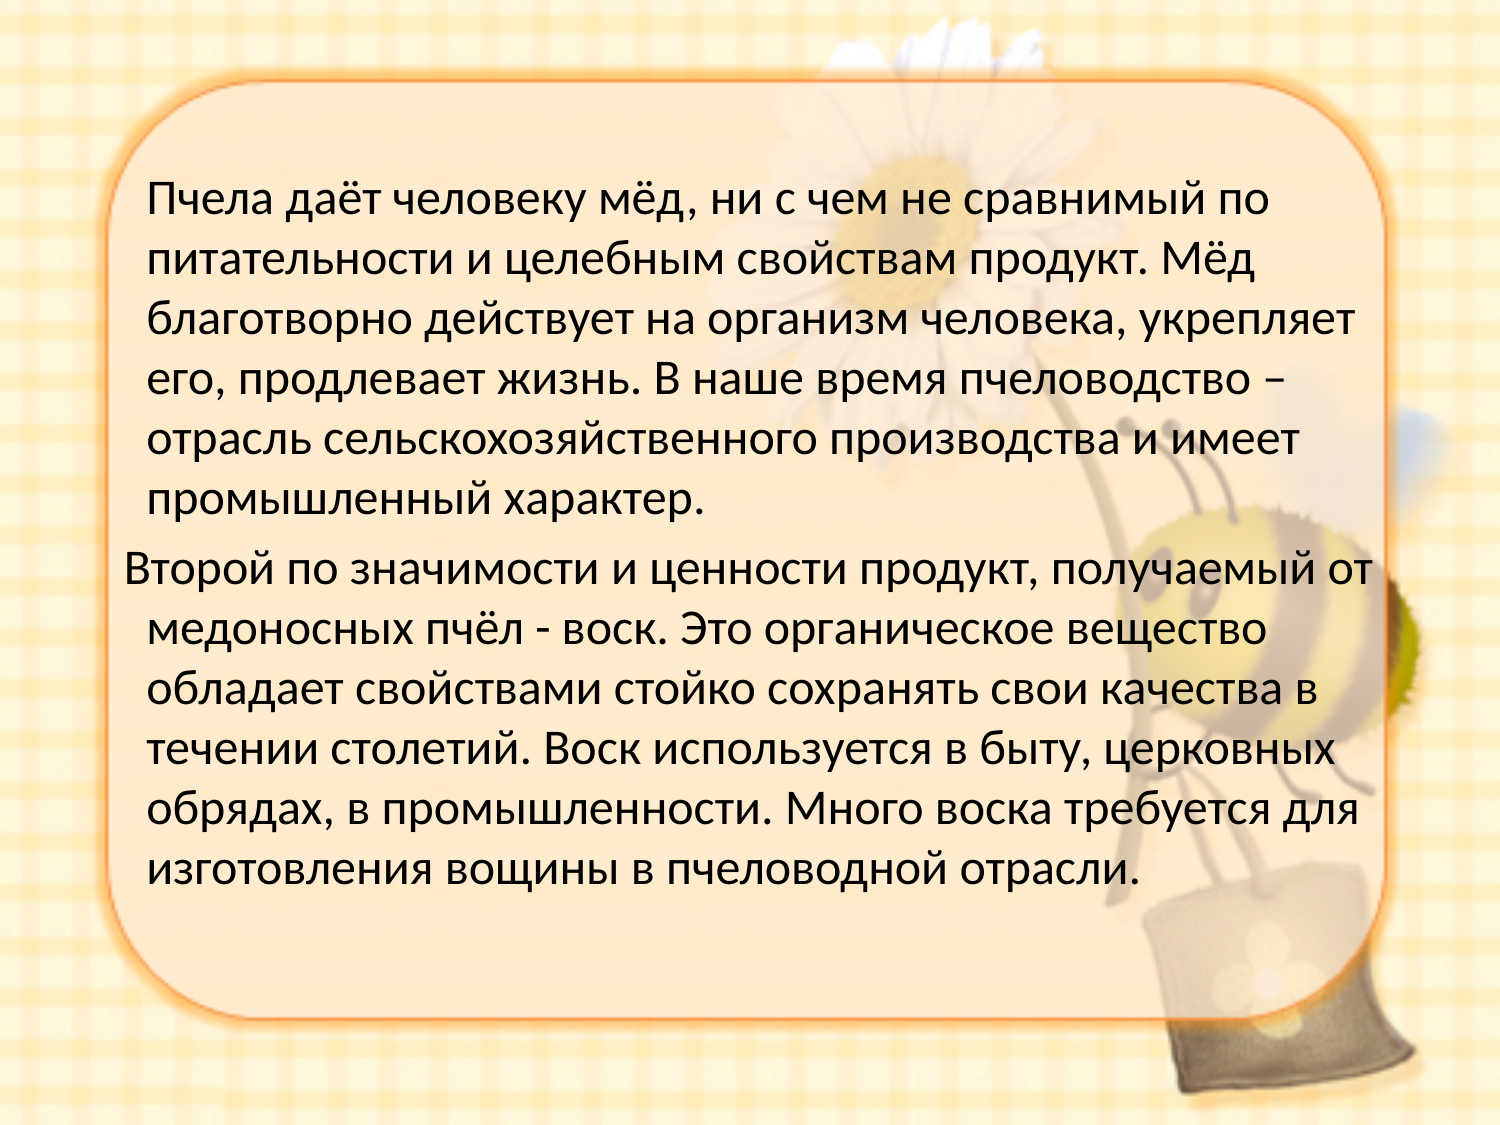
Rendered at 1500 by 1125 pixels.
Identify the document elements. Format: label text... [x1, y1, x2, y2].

list Пчела даёт человеку мёд, ни с чем не сравнимый по питательности и целебным свойствам продукт. Мёд благотворно действует на организм человека, укрепляет его, продлевает жизнь. В наше время пчеловодство – отрасль сельскохозяйственного производства и имеет промышленный характер. Второй по значимости и ценности продукт, получаемый от медоносных пчёл - воск. Это органическое вещество обладает свойствами стойко сохранять свои качества в течении столетий. Воск используется в быту, церковных обрядах, в промышленности. Много воска требуется для изготовления вощины в пчеловодной отрасли. [75, 156, 1425, 900]
picture [0, 0, 1500, 1125]
